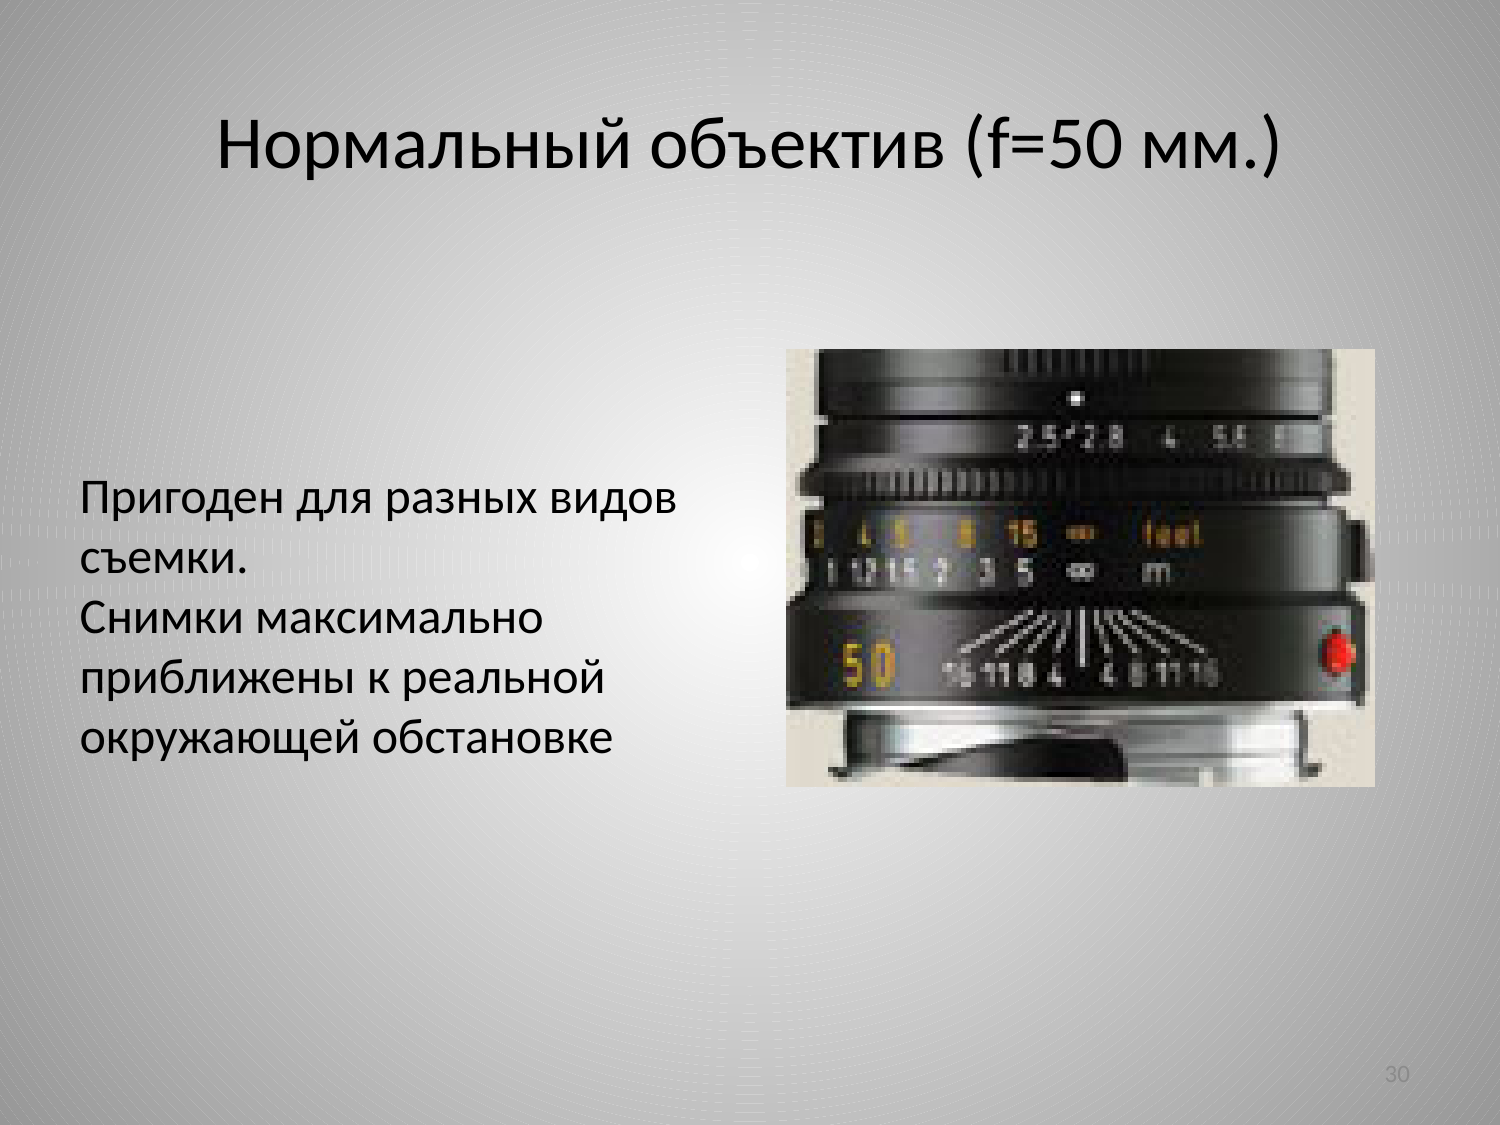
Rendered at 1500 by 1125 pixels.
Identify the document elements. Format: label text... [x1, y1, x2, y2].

text_box Пригоден для разных видов съемки. Снимки максимально приближены к реальной окружающей обстановке [64, 456, 765, 771]
slide_number 30 [1074, 1042, 1425, 1103]
title Нормальный объектив (f=50 мм.) [75, 45, 1425, 233]
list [786, 349, 1376, 788]
